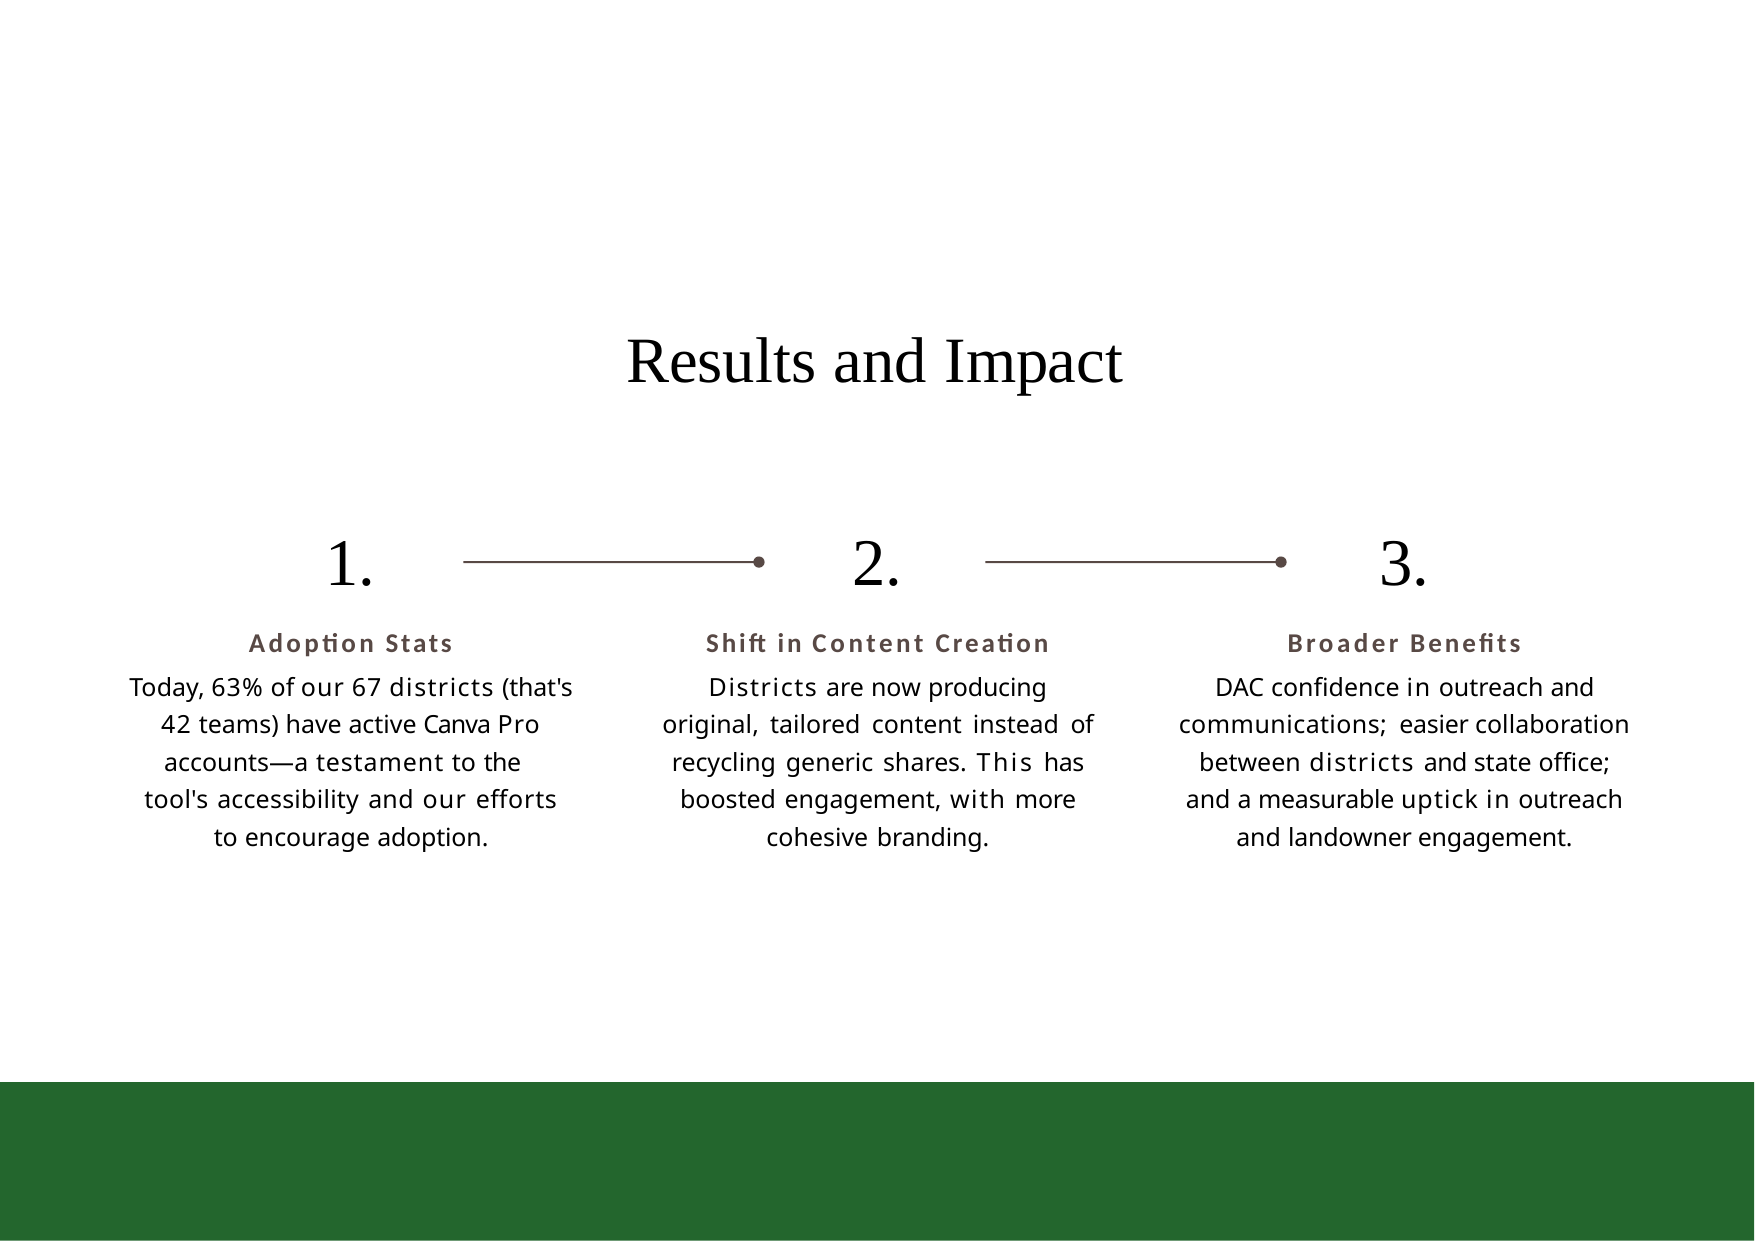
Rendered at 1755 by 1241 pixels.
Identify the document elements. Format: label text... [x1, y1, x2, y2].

text_box 2. Shift in Content Creation Districts are now producing original, tailored content instead of recycling generic shares. This has boosted engagement, with more cohesive branding. [651, 517, 1104, 851]
text_box 1. Adoption Stats Today, 63% of our 67 districts (that's 42 teams) have active Canva Pro accounts—a testament to the tool's accessibility and our efforts to encourage adoption. [122, 517, 579, 851]
text_box [0, 1082, 1755, 1241]
text_box 3. Broader Benefits DAC confidence in outreach and communications; easier collaboration between districts and state office; and a measurable uptick in outreach and landowner engagement. [1175, 517, 1633, 851]
title Results and Impact [624, 315, 1131, 525]
